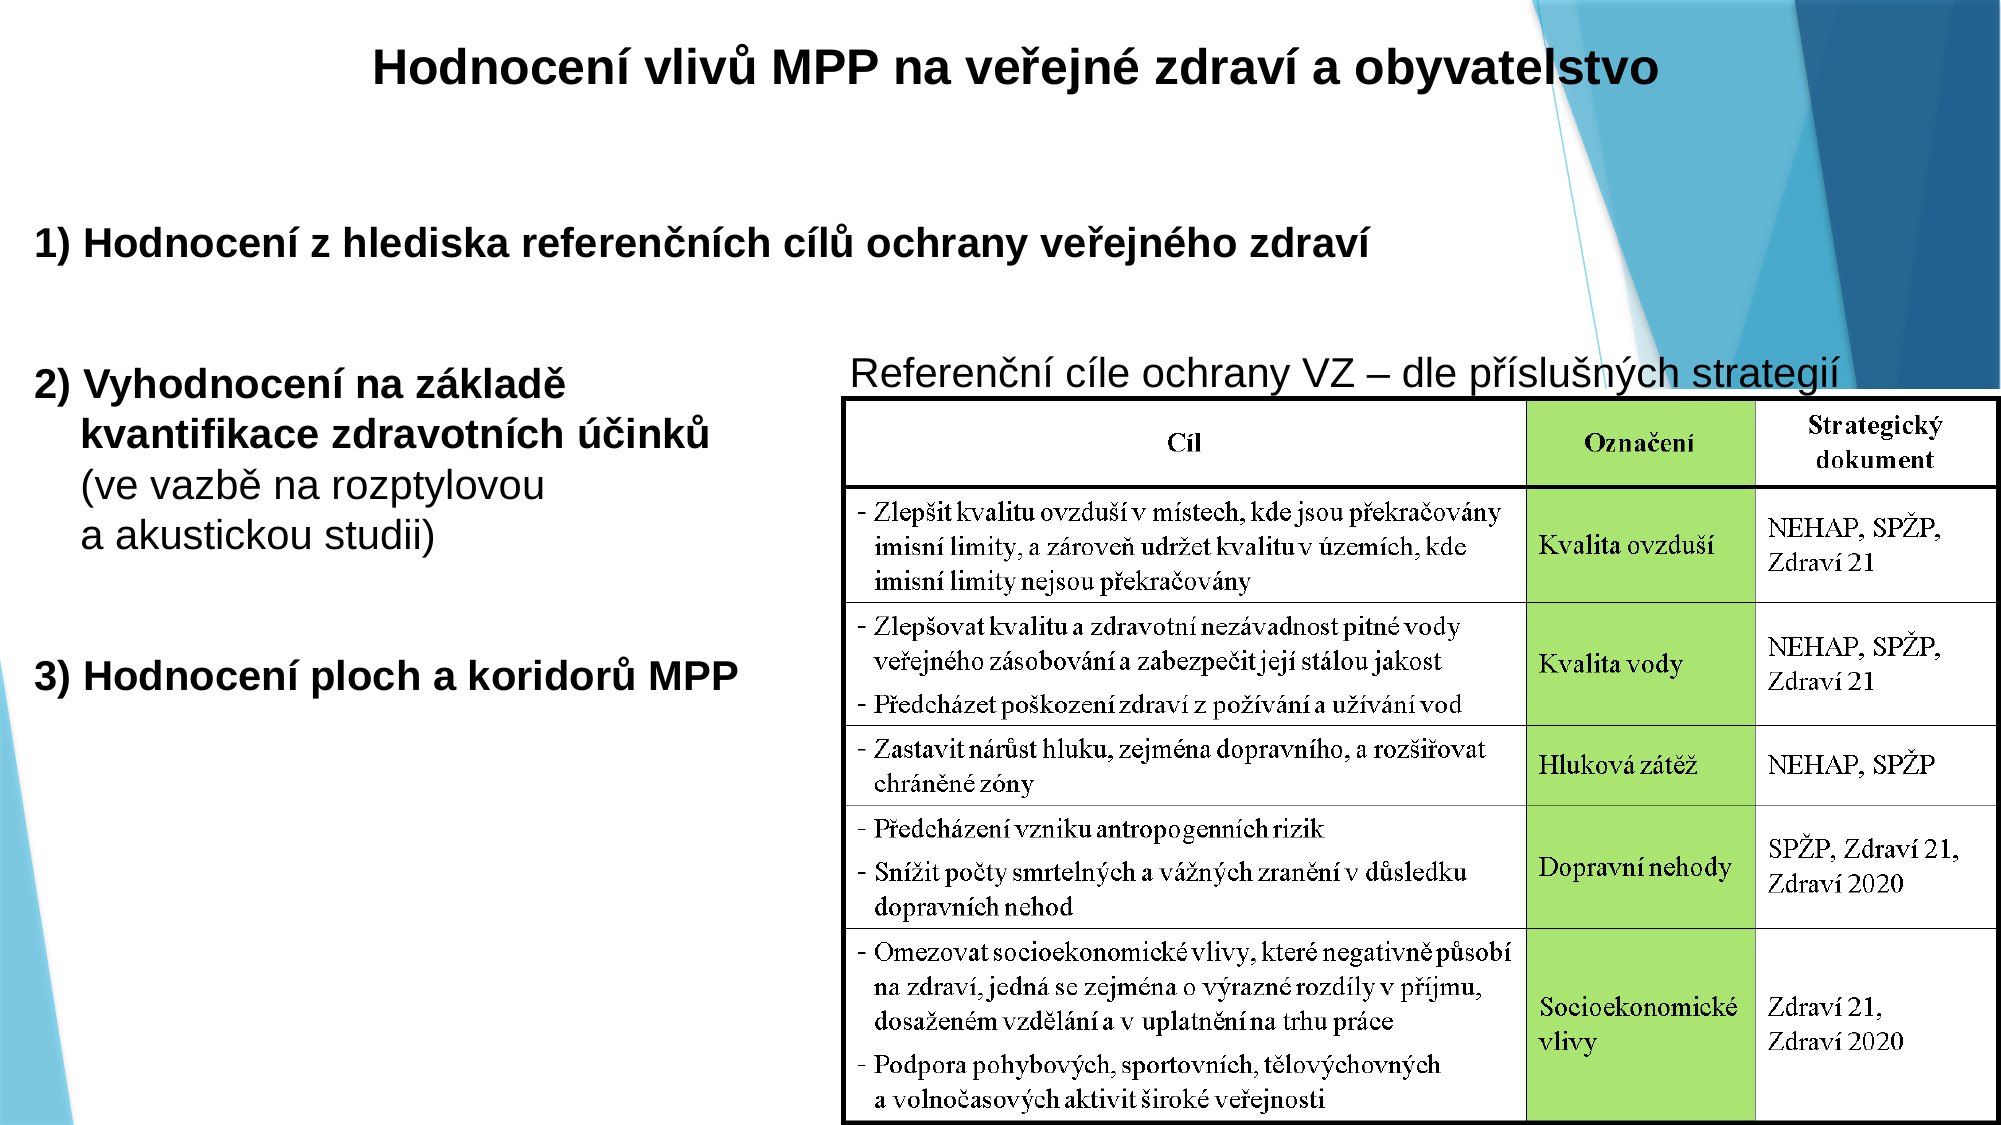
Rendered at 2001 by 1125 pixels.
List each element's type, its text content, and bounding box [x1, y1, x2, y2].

picture [834, 389, 2001, 1125]
list 1) Hodnocení z hlediska referenčních cílů ochrany veřejného zdraví 2) Vyhodnocení na základě kvantifikace zdravotních účinků (ve vazbě na rozptylovou a akustickou studii) 3) Hodnocení ploch a koridorů MPP [19, 137, 1981, 1106]
title Hodnocení vlivů MPP na veřejné zdraví a obyvatelstvo [48, 26, 1986, 133]
text_box Referenční cíle ochrany VZ – dle příslušných strategií [834, 338, 1958, 389]
